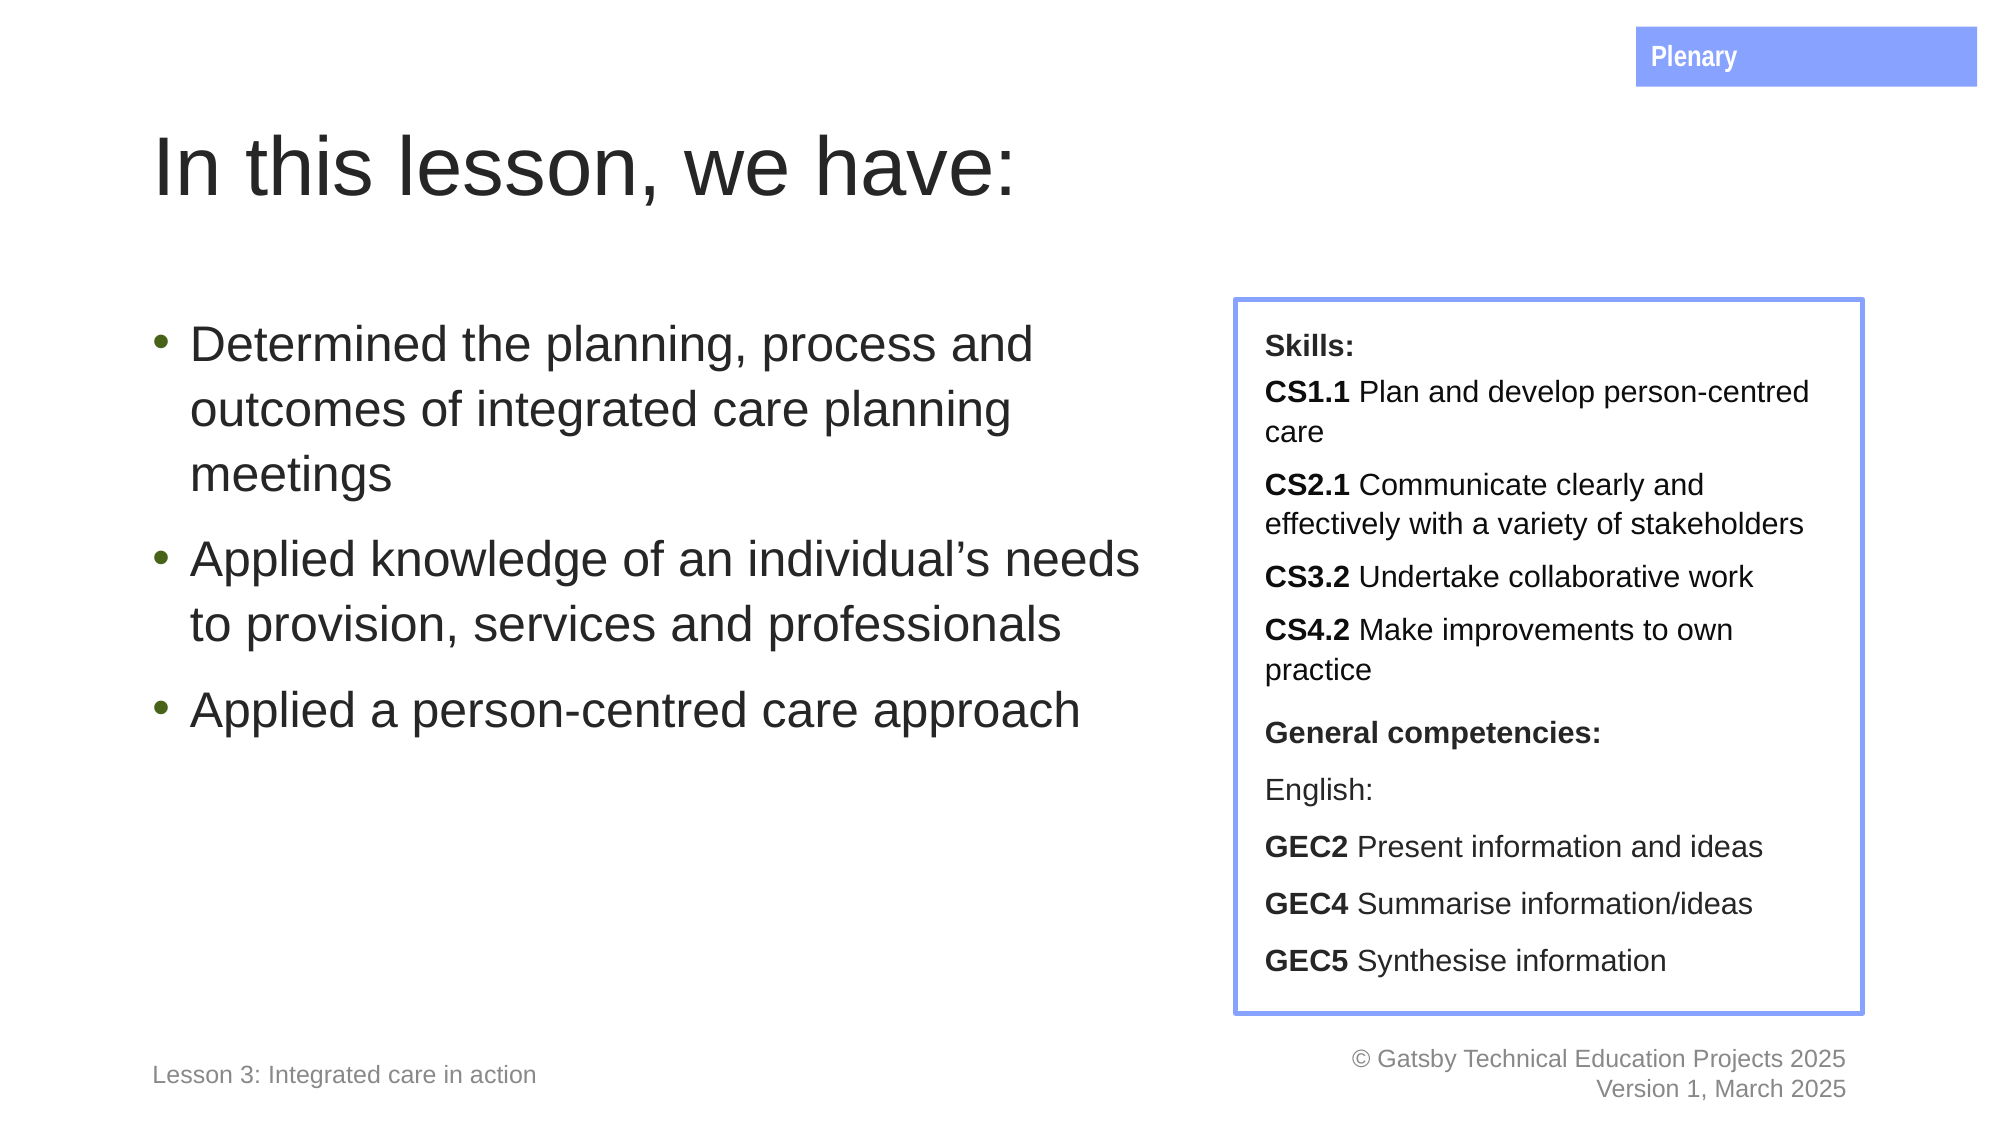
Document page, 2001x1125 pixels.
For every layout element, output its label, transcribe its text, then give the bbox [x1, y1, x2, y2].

list Plenary [1636, 26, 1978, 87]
title In this lesson, we have: [137, 59, 1863, 278]
list Lesson 3: Integrated care in action [137, 1042, 829, 1103]
list Skills: CS1.1 Plan and develop person-centred care CS2.1 Communicate clearly and effectively with a variety of stakeholders CS3.2 Undertake collaborative work CS4.2 Make improvements to own practice General competencies: English: GEC2 Present information and ideas GEC4 Summarise information/ideas GEC5 Synthesise information [1233, 297, 1865, 1016]
list Determined the planning, process and outcomes of integrated care planning meetings Applied knowledge of an individual’s needs to provision, services and professionals Applied a person-centred care approach [137, 299, 1188, 1014]
